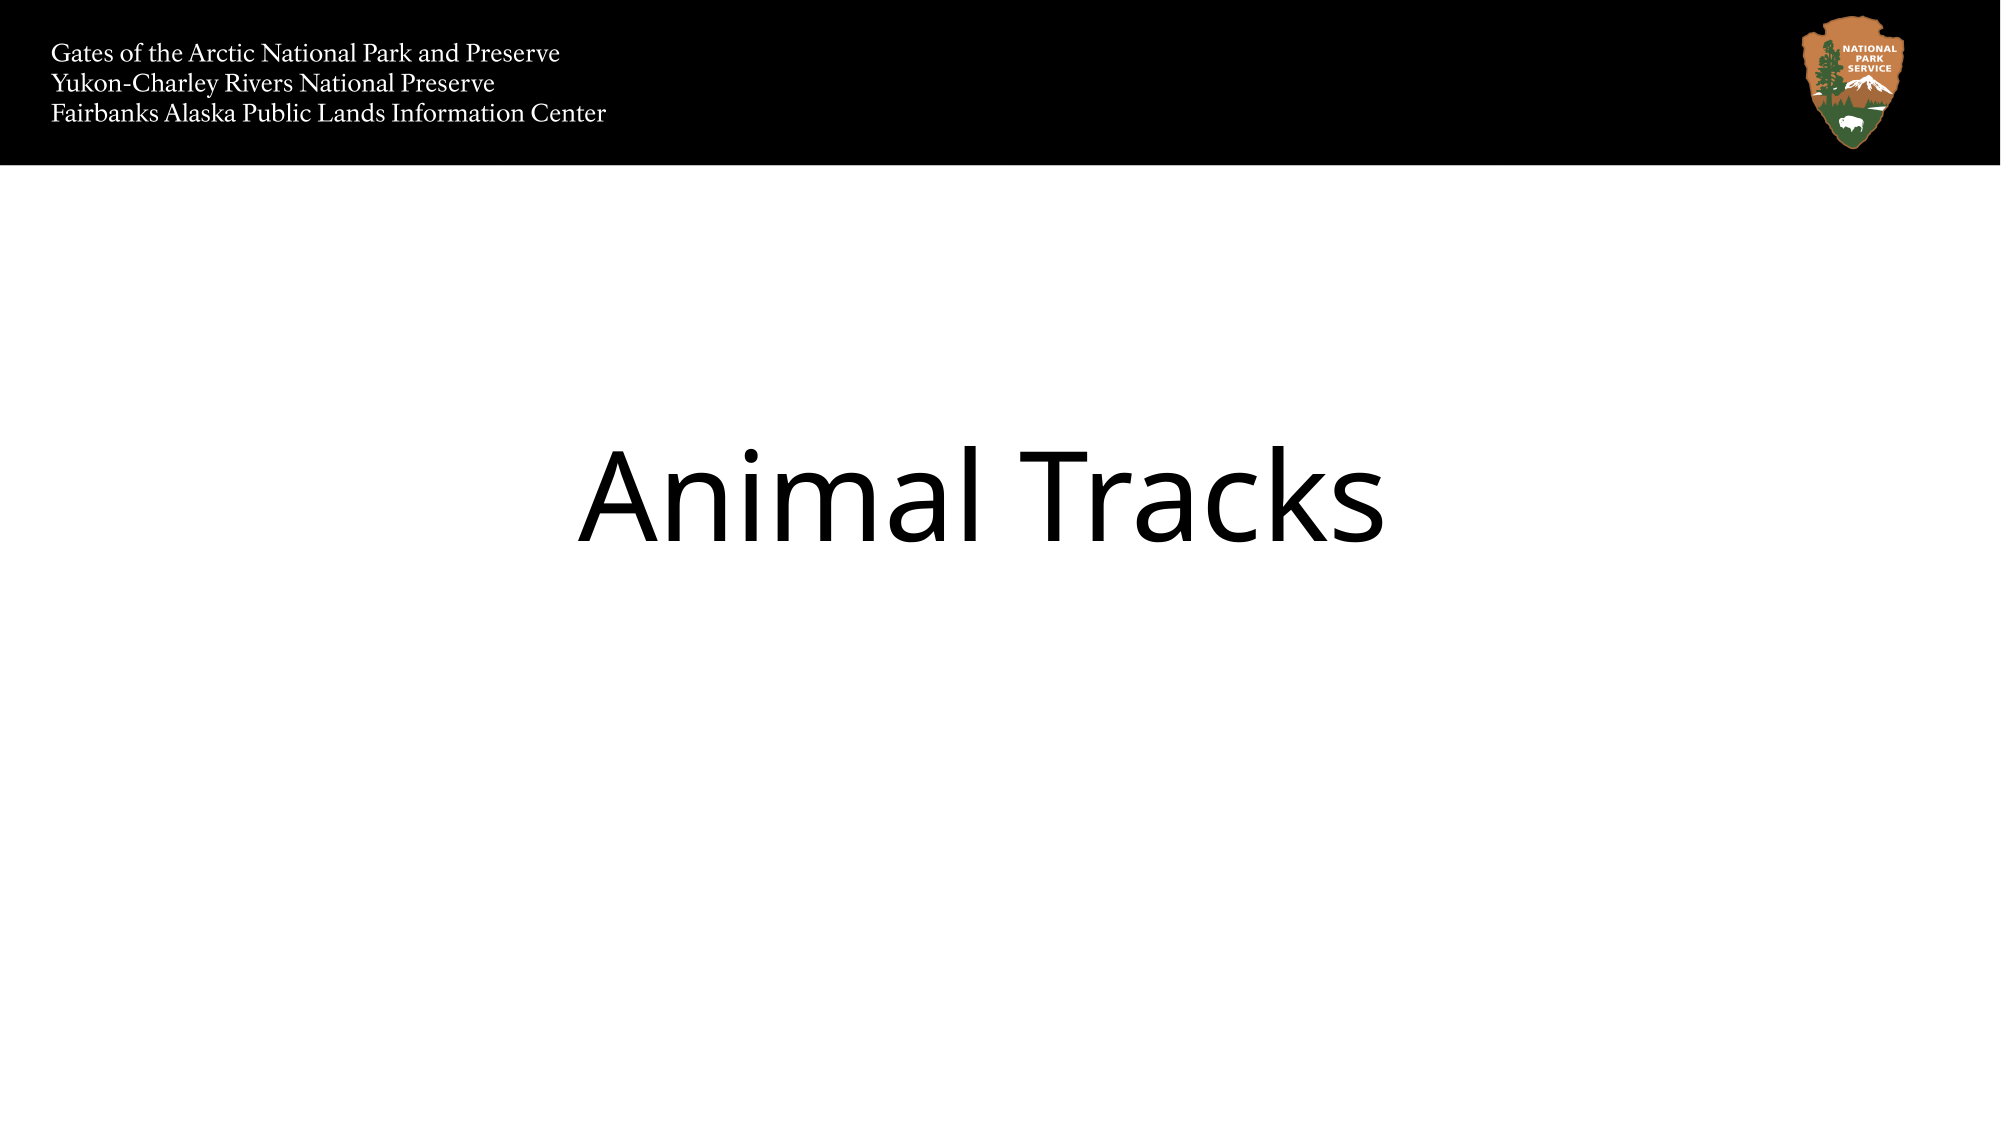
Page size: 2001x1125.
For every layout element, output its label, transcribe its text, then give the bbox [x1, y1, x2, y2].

title Animal Tracks [249, 184, 1750, 576]
picture [0, 0, 2001, 1125]
